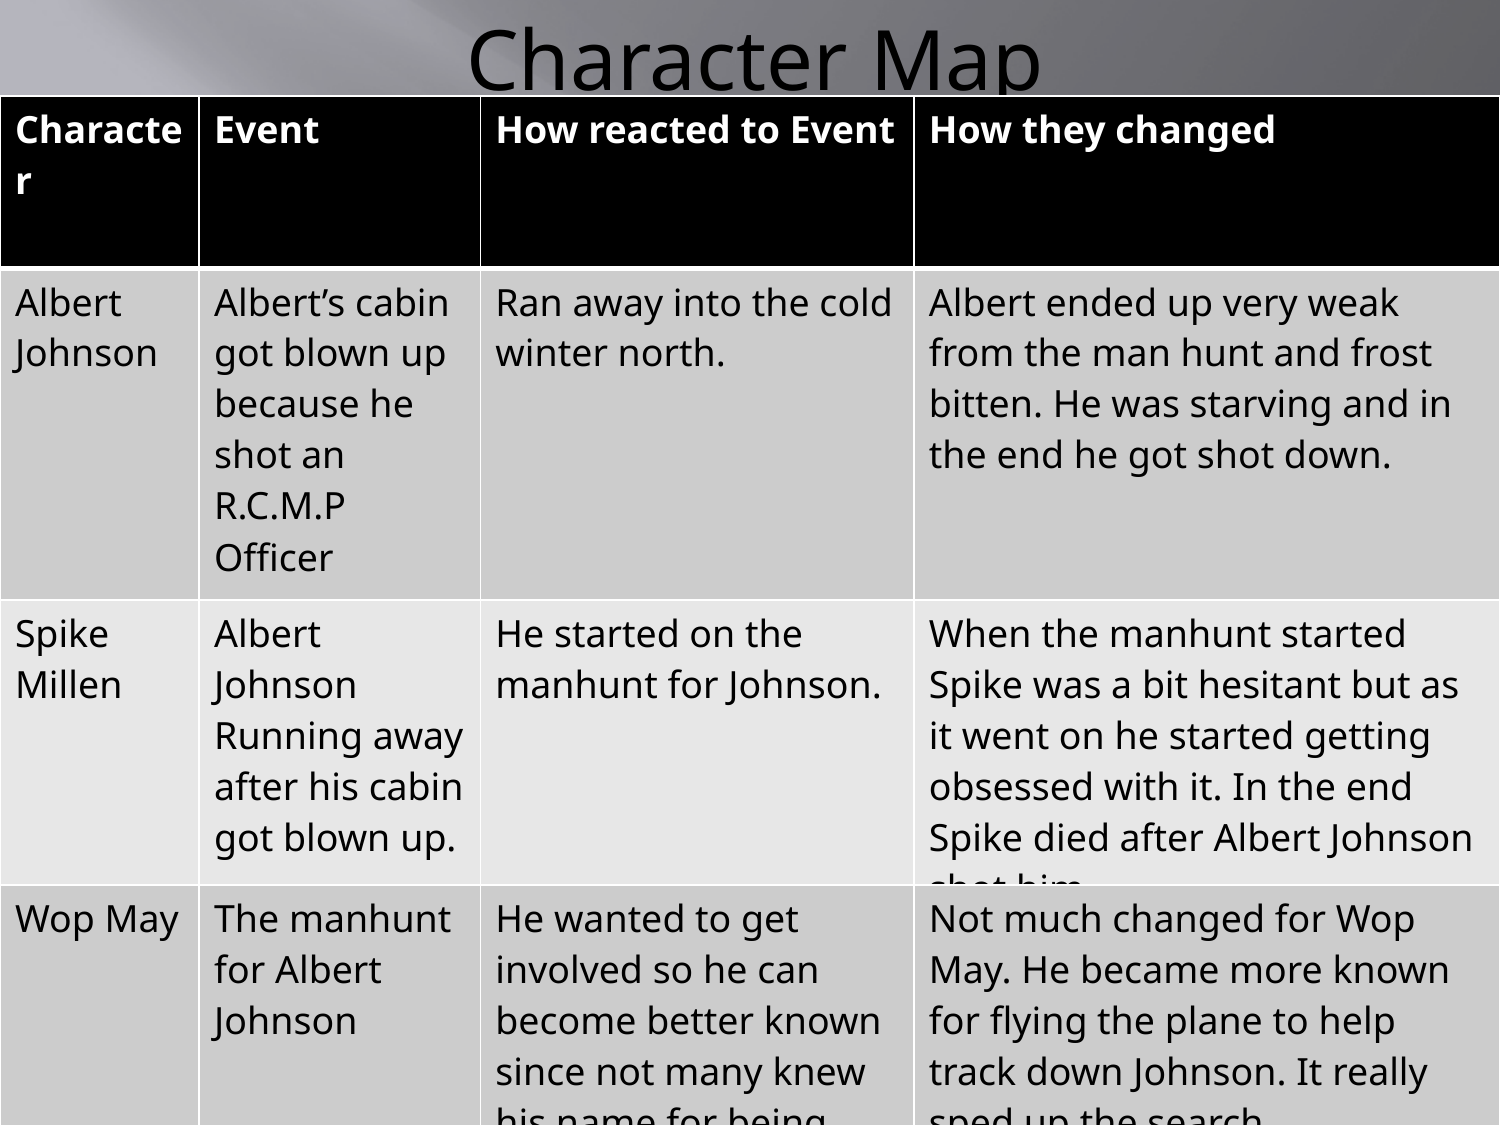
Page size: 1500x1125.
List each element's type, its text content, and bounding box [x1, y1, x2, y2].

table_cell Albert Johnson [1, 271, 198, 599]
table_cell Ran away into the cold winter north. [481, 271, 913, 599]
table_cell Albert Johnson Running away after his cabin got blown up. [200, 601, 480, 884]
table_cell He wanted to get involved so he can become better known since not many knew his name for being and air ace in WWI. [481, 886, 913, 1125]
table_cell Spike Millen [1, 601, 198, 884]
table_header How they changed [915, 97, 1499, 266]
table_cell He started on the manhunt for Johnson. [481, 601, 913, 884]
table_cell Albert’s cabin got blown up because he shot an R.C.M.P Officer [200, 271, 480, 599]
table_header How reacted to Event [481, 97, 913, 266]
table_header Event [200, 97, 480, 266]
table_cell When the manhunt started Spike was a bit hesitant but as it went on he started getting obsessed with it. In the end Spike died after Albert Johnson shot him. [915, 601, 1499, 884]
table_cell The manhunt for Albert Johnson [200, 886, 480, 1125]
table_cell Albert ended up very weak from the man hunt and frost bitten. He was starving and in the end he got shot down. [915, 271, 1499, 599]
text_box Character Map [363, 0, 1147, 95]
table_cell Wop May [1, 886, 198, 1125]
table_cell Not much changed for Wop May. He became more known for flying the plane to help track down Johnson. It really sped up the search. [915, 886, 1499, 1125]
table_header Character [1, 97, 198, 266]
